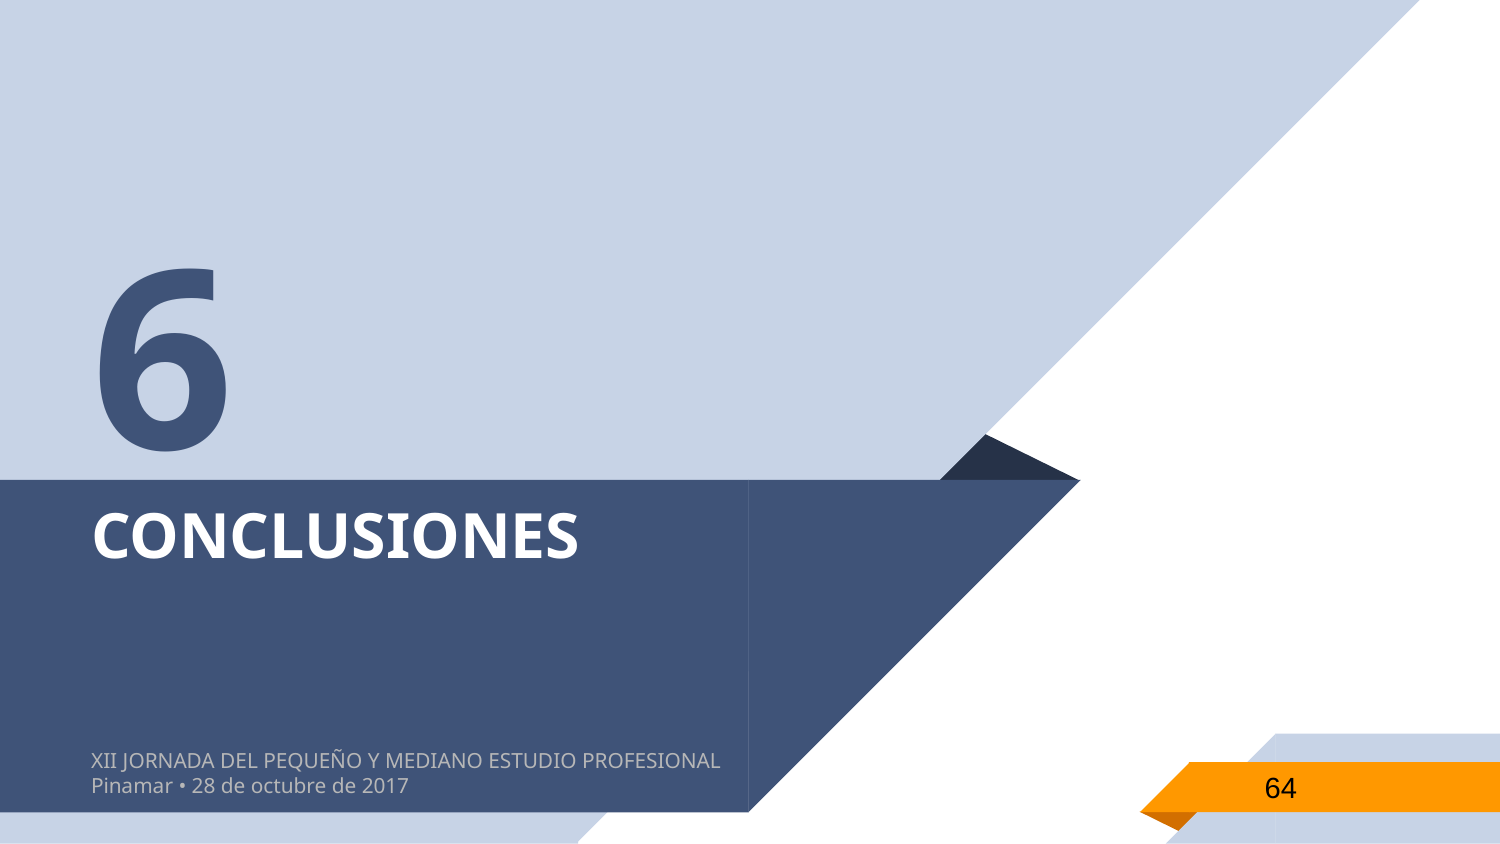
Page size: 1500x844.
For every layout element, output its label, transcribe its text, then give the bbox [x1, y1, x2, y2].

slide_number 64 [1249, 760, 1494, 813]
text_box 6 [76, 0, 434, 515]
text_box XII JORNADA DEL PEQUEÑO Y MEDIANO ESTUDIO PROFESIONAL Pinamar • 28 de octubre de 2017 [76, 727, 1146, 813]
title CONCLUSIONES [76, 478, 852, 662]
